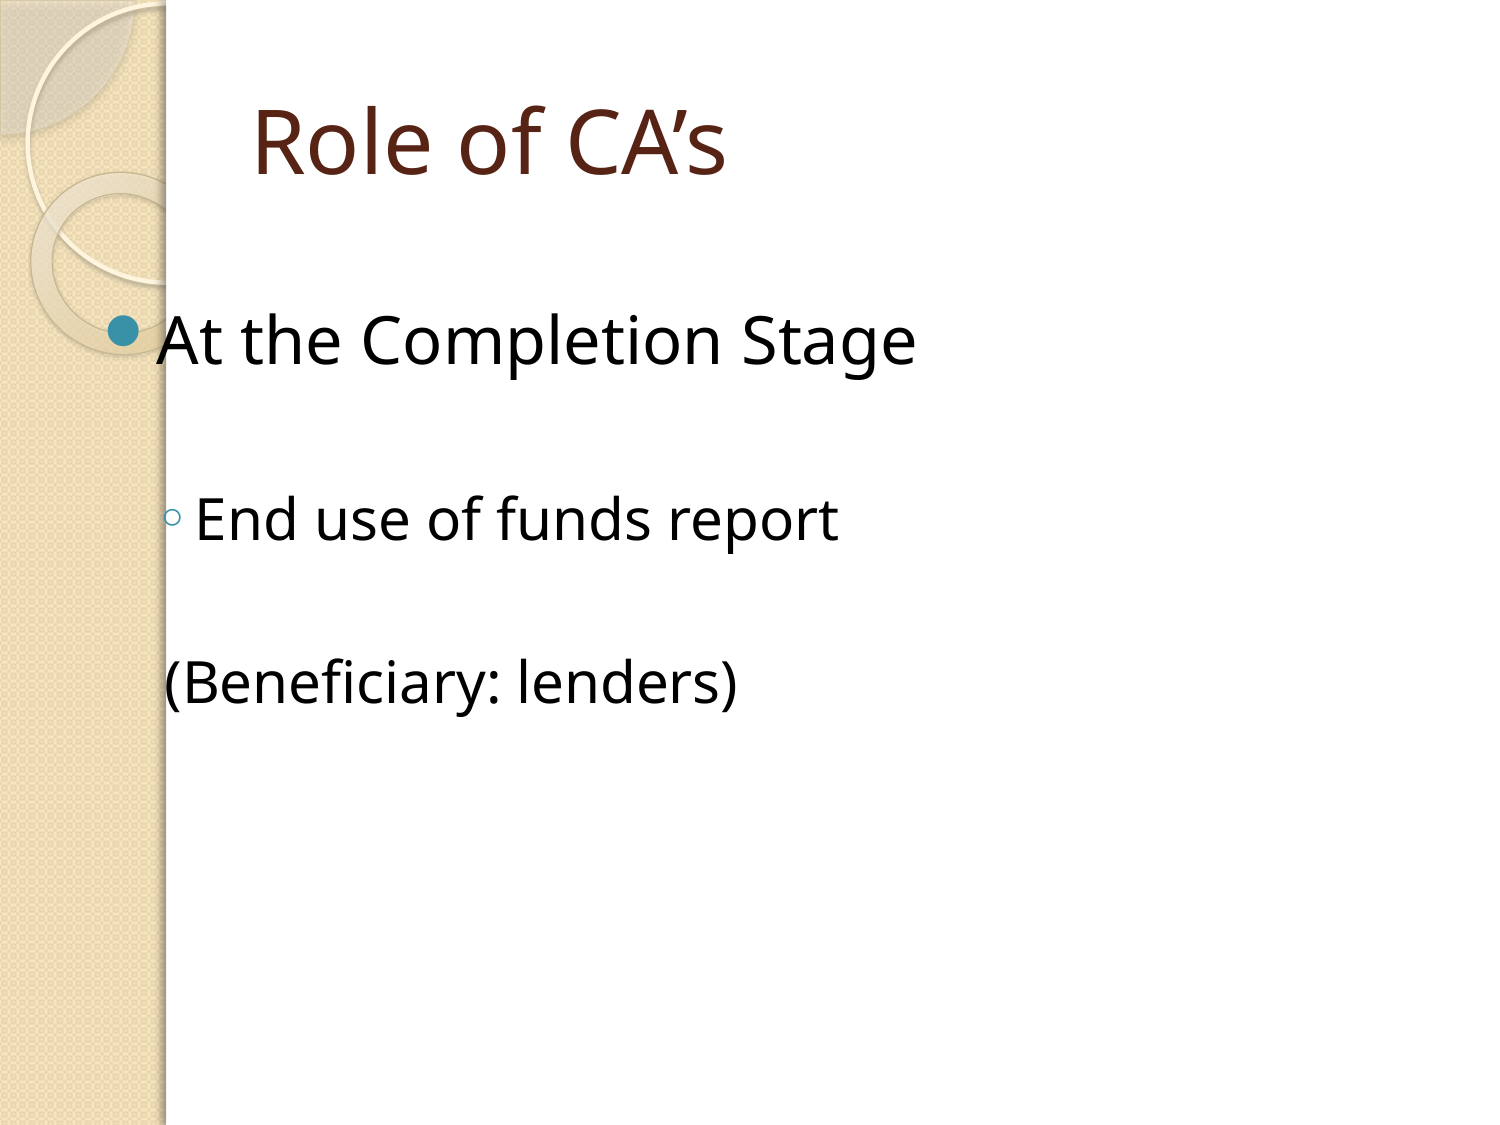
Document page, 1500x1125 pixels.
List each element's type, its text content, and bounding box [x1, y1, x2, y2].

list At the Completion Stage End use of funds report (Beneficiary: lenders) [75, 290, 1425, 1071]
title Role of CA’s [235, 45, 1466, 233]
